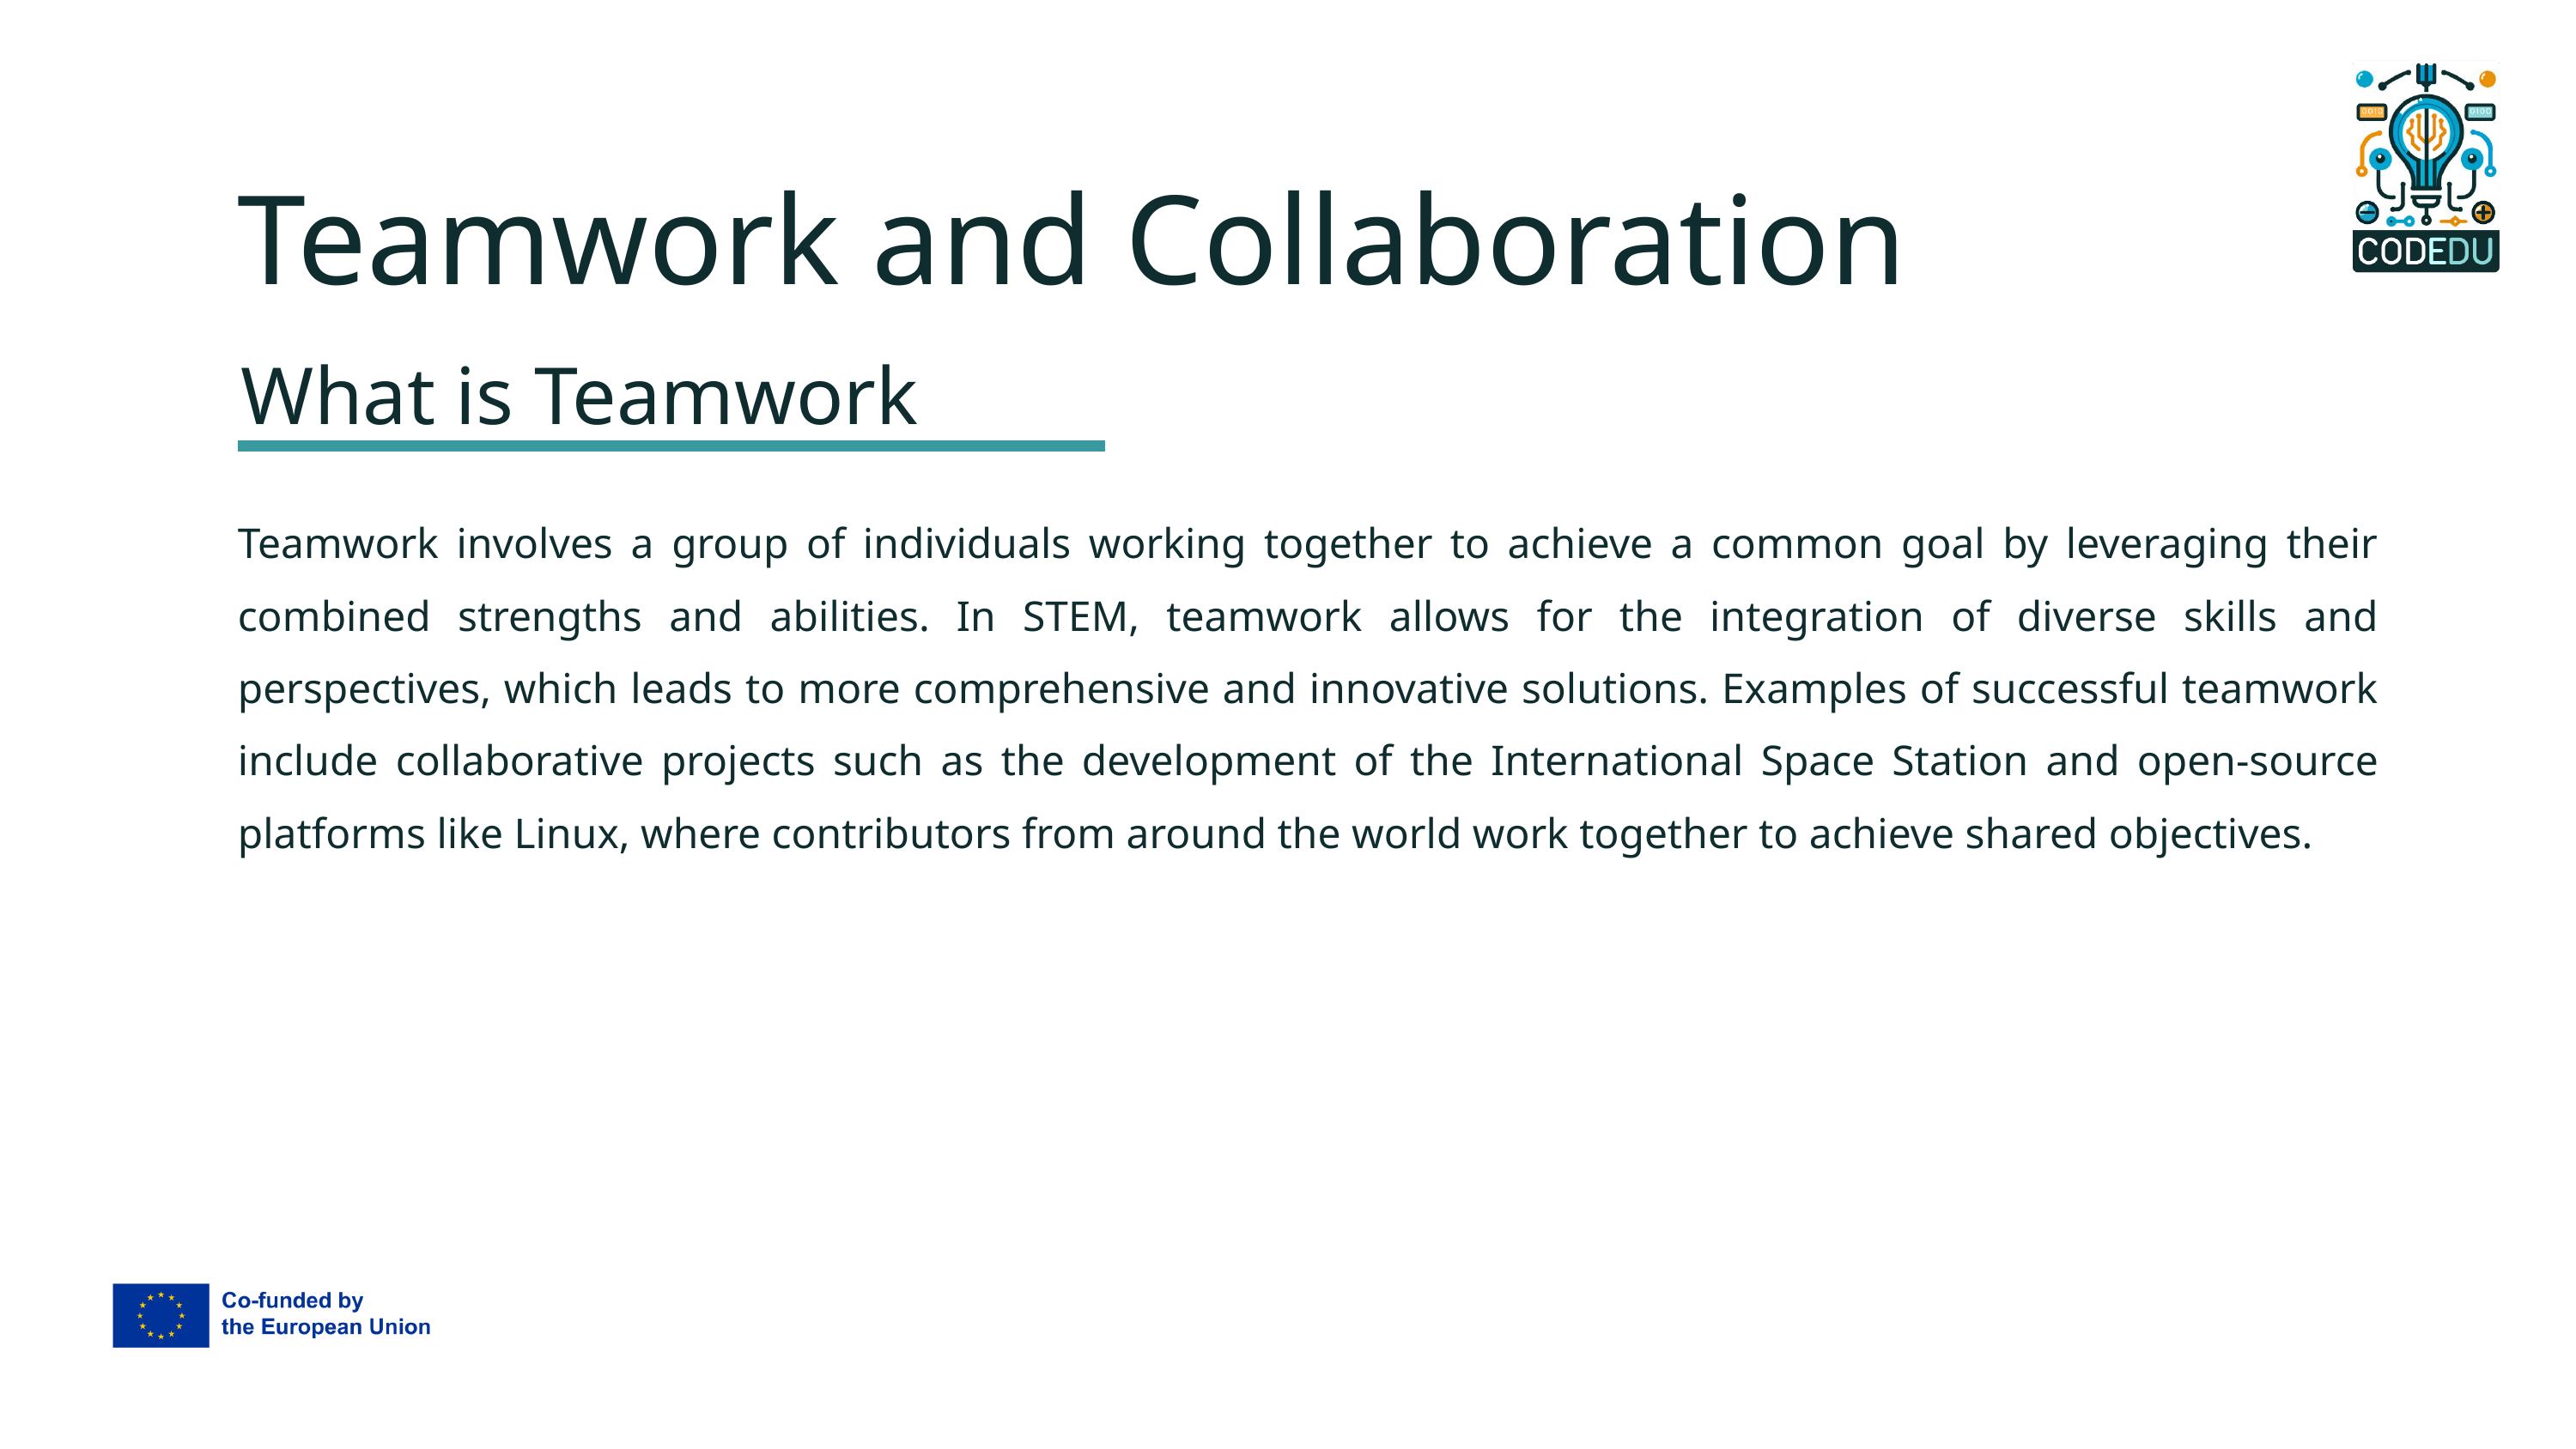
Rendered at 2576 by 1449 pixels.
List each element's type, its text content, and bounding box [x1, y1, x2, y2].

text_box Teamwork and Collaboration [237, 146, 2217, 309]
text_box [107, 1278, 443, 1353]
text_box What is Teamwork [240, 309, 2396, 440]
text_box Teamwork involves a group of individuals working together to achieve a common goal by leveraging their combined strengths and abilities. In STEM, teamwork allows for the integration of diverse skills and perspectives, which leads to more comprehensive and innovative solutions. Examples of successful teamwork include collaborative projects such as the development of the International Space Station and open-source platforms like Linux, where contributors from around the world work together to achieve shared objectives. [237, 494, 2382, 857]
picture [2221, 0, 2576, 395]
